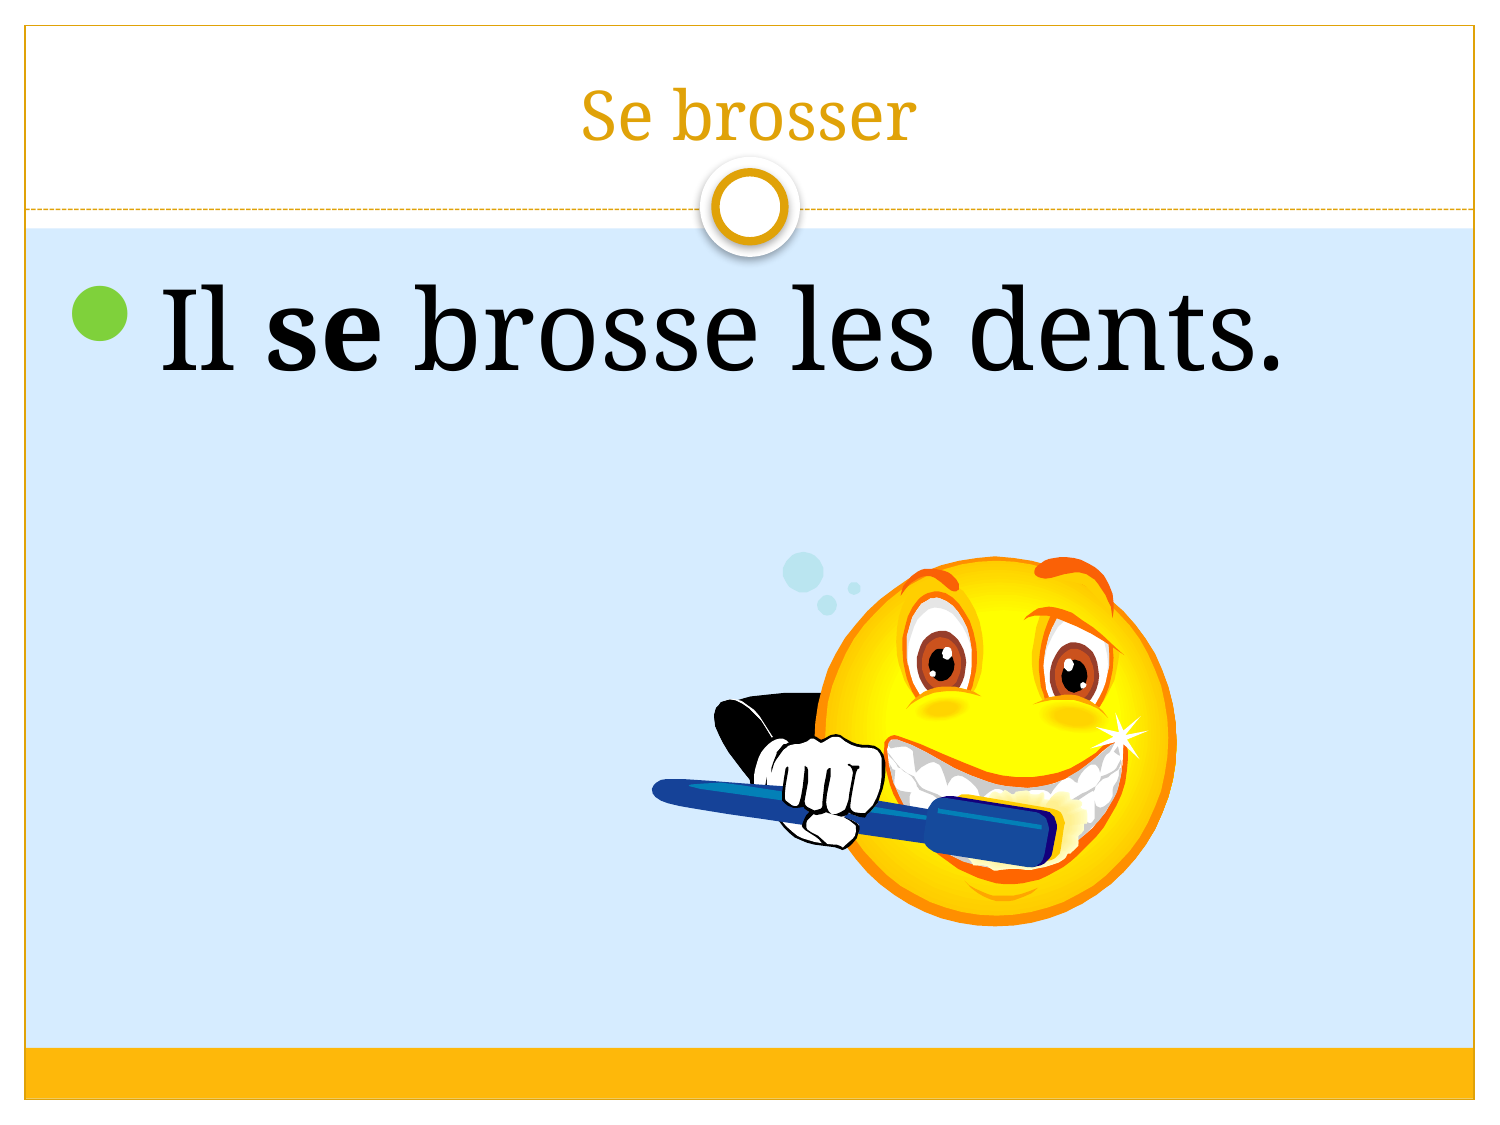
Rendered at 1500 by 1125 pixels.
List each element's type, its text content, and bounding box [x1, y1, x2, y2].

picture [649, 549, 1179, 929]
title Se brosser [49, 37, 1450, 162]
list Il se brosse les dents. [49, 250, 1445, 1001]
